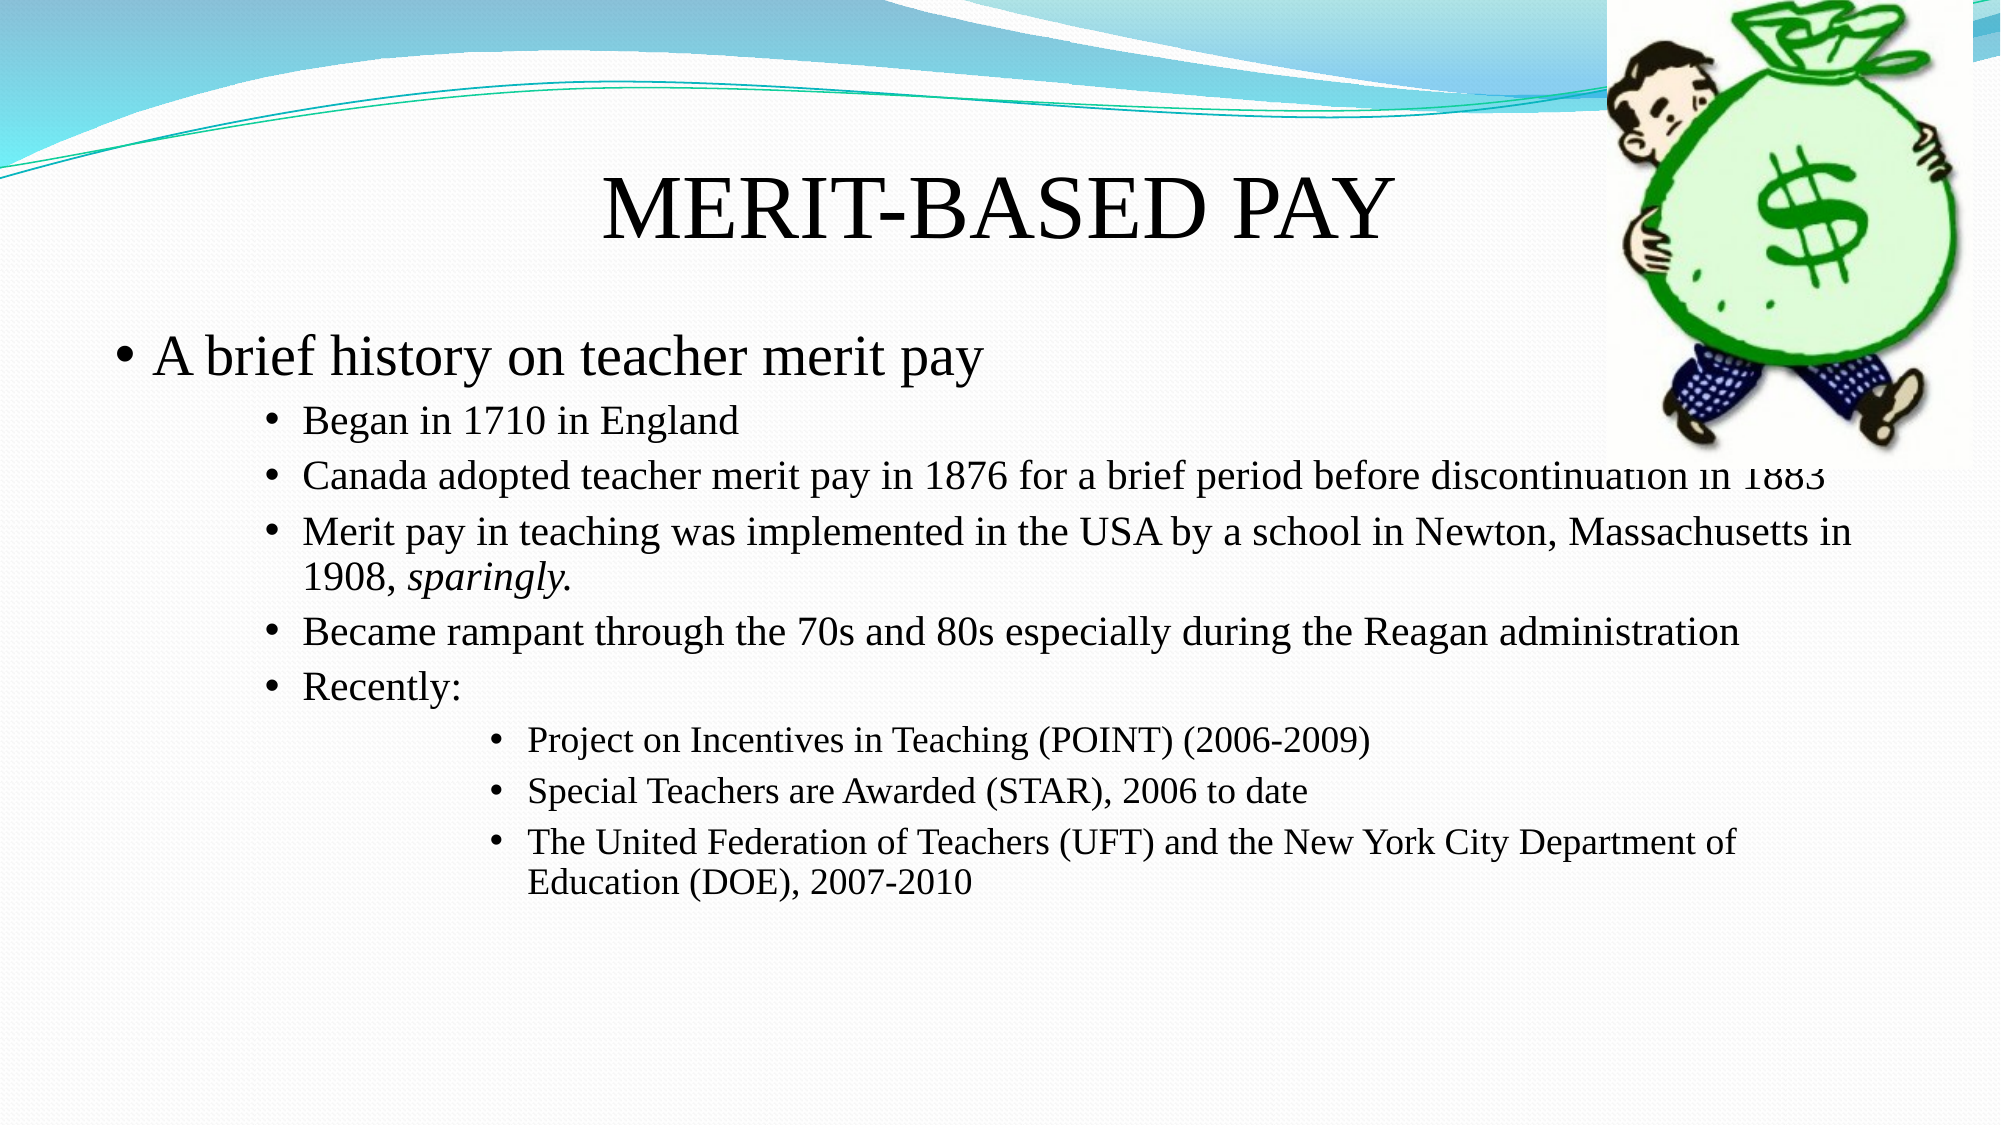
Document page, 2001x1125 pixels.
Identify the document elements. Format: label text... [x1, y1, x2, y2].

picture [0, 158, 67, 176]
picture [284, 83, 784, 115]
picture [319, 89, 1180, 115]
title MERIT-BASED PAY [99, 115, 1601, 303]
picture [0, 0, 2001, 1125]
picture [1107, 94, 1573, 115]
list A brief history on teacher merit pay Began in 1710 in England Canada adopted teacher merit pay in 1876 for a brief period before discontinuation in 1883 Merit pay in teaching was implemented in the USA by a school in Newton, Massachusetts in 1908, sparingly. Became rampant through the 70s and 80s especially during the Reagan administration Recently: Project on Incentives in Teaching (POINT) (2006-2009) Special Teachers are Awarded (STAR), 2006 to date The United Federation of Teachers (UFT) and the New York City Department of Education (DOE), 2007-2010 [99, 317, 1900, 1038]
